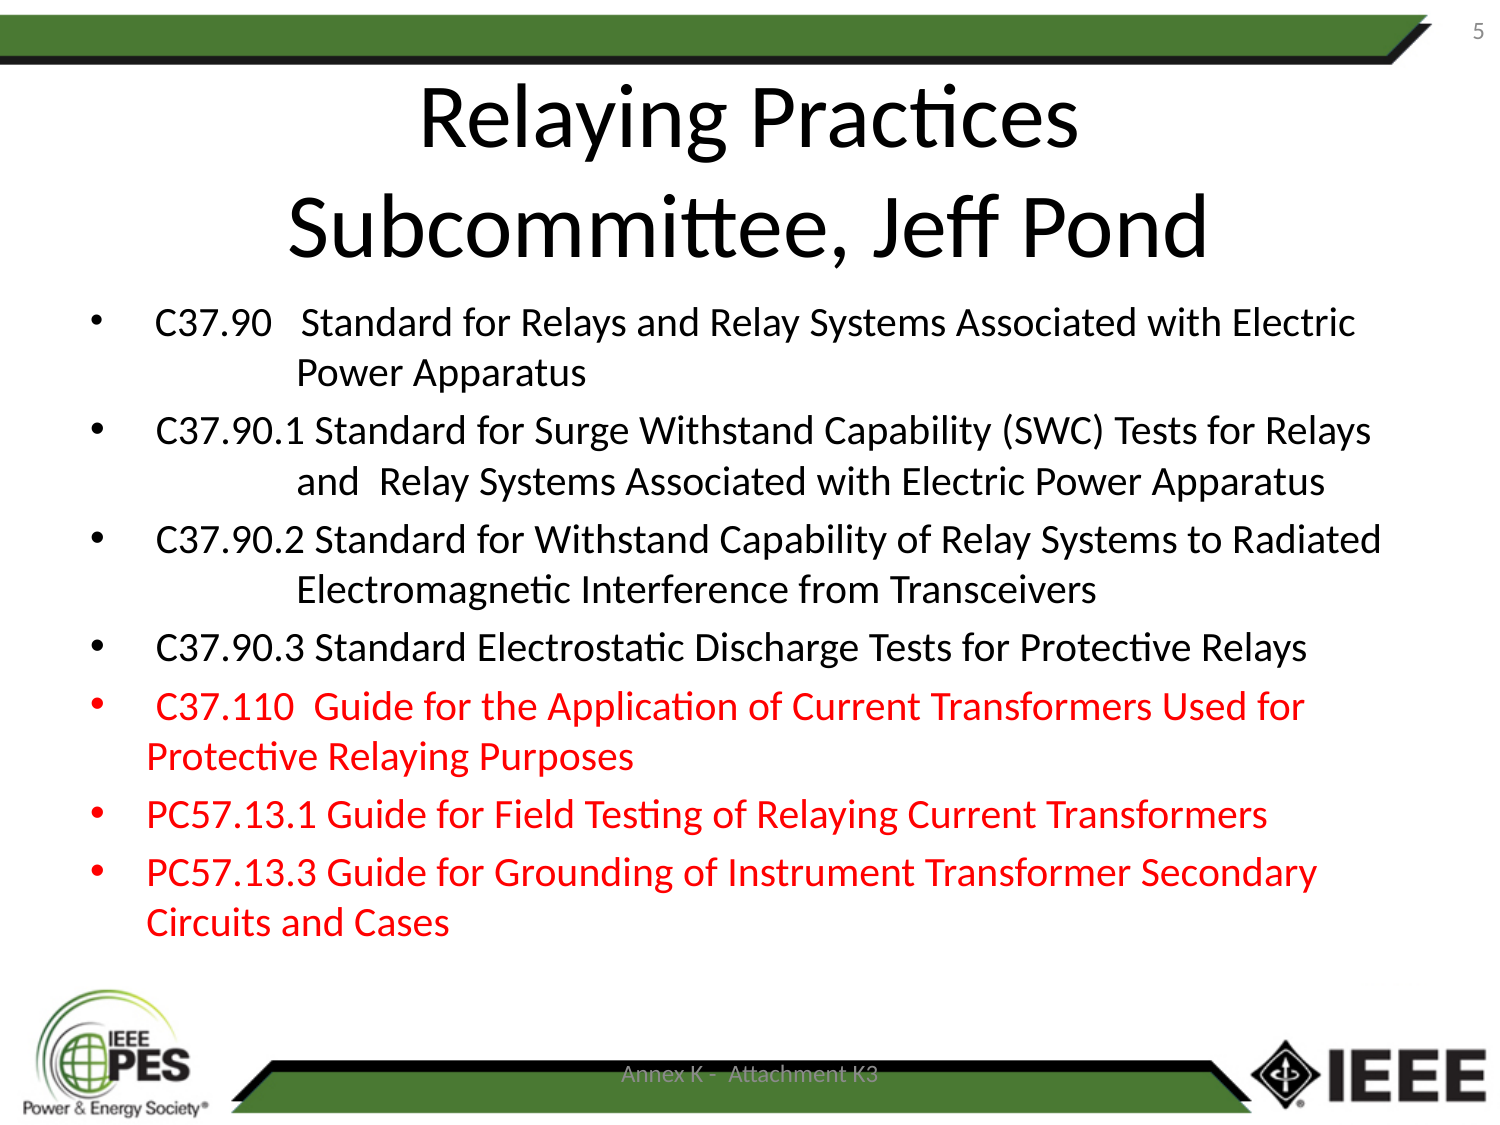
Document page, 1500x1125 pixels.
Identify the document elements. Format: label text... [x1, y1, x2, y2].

footer Annex K - Attachment K3 [512, 1042, 988, 1103]
title Relaying Practices Subcommittee, Jeff Pond [74, 44, 1426, 287]
slide_number 5 [1149, 0, 1500, 60]
picture [0, 0, 1500, 1125]
list C37.90 Standard for Relays and Relay Systems Associated with Electric Power Apparatus C37.90.1 Standard for Surge Withstand Capability (SWC) Tests for Relays and Relay Systems Associated with Electric Power Apparatus C37.90.2 Standard for Withstand Capability of Relay Systems to Radiated Electromagnetic Interference from Transceivers C37.90.3 Standard Electrostatic Discharge Tests for Protective Relays C37.110 Guide for the Application of Current Transformers Used for Protective Relaying Purposes PC57.13.1 Guide for Field Testing of Relaying Current Transformers PC57.13.3 Guide for Grounding of Instrument Transformer Secondary Circuits and Cases [74, 287, 1426, 1006]
